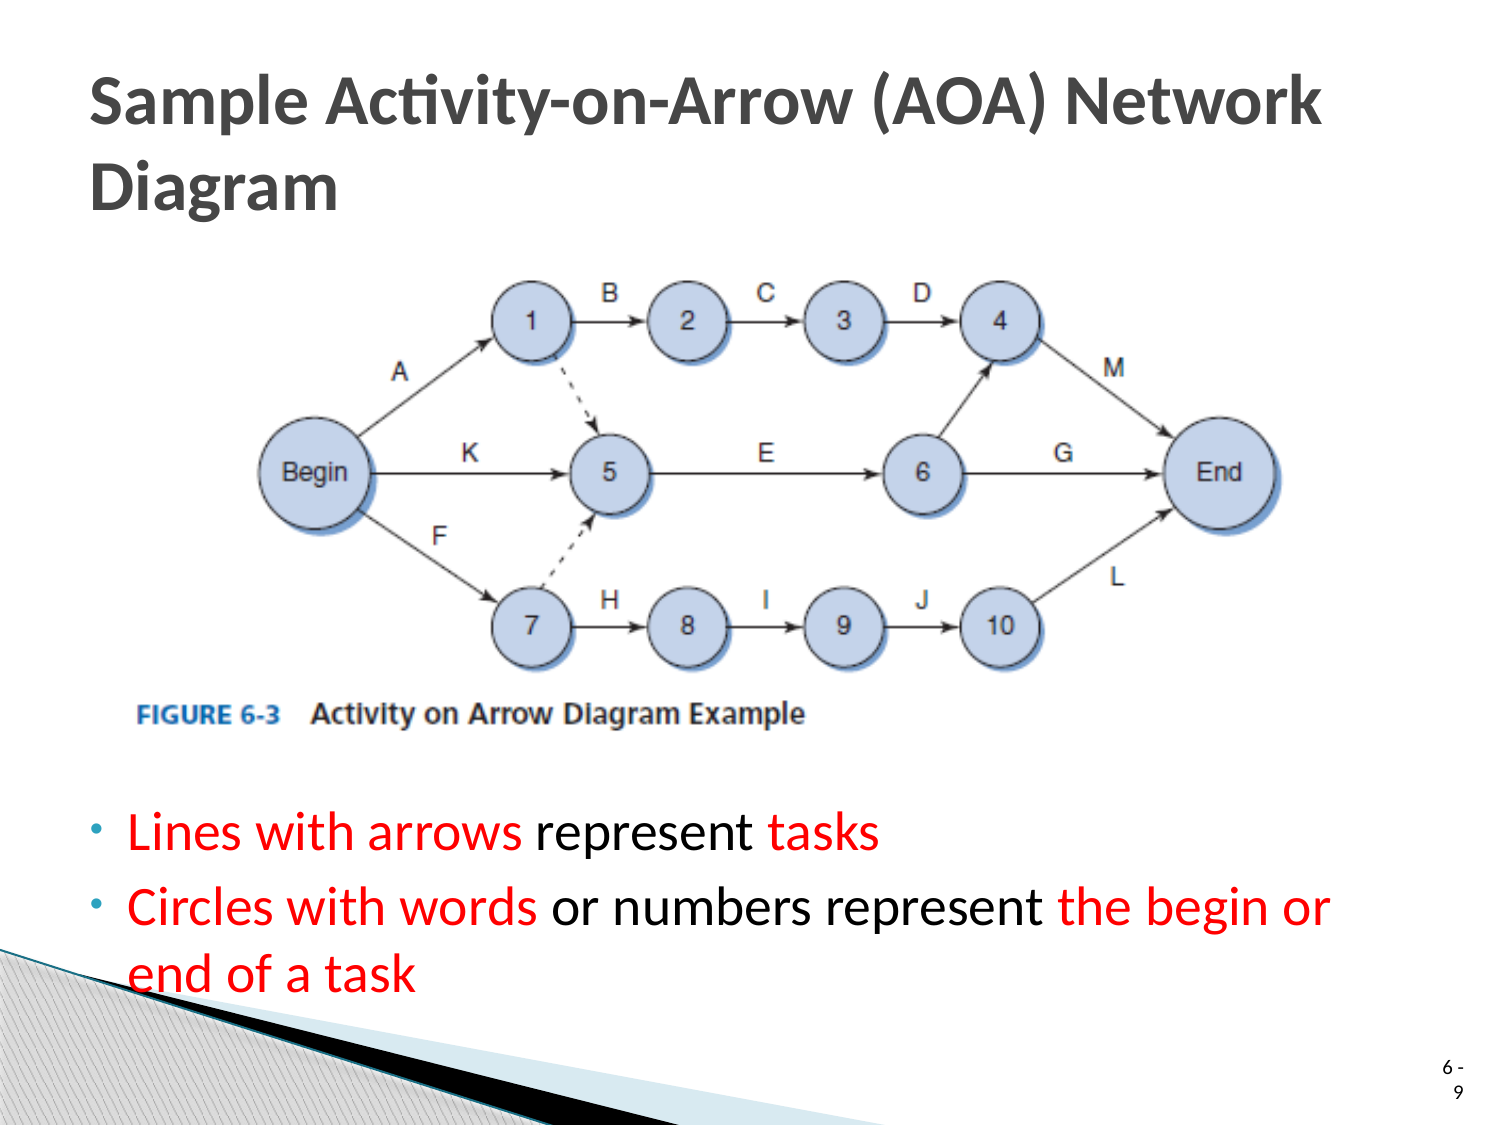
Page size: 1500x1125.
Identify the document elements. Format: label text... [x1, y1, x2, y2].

title Sample Activity-on-Arrow (AOA) Network Diagram [75, 45, 1425, 233]
slide_number 6 - 9 [1418, 1051, 1479, 1112]
list Lines with arrows represent tasks Circles with words or numbers represent the begin or end of a task [75, 787, 1425, 1013]
picture [87, 262, 1336, 746]
